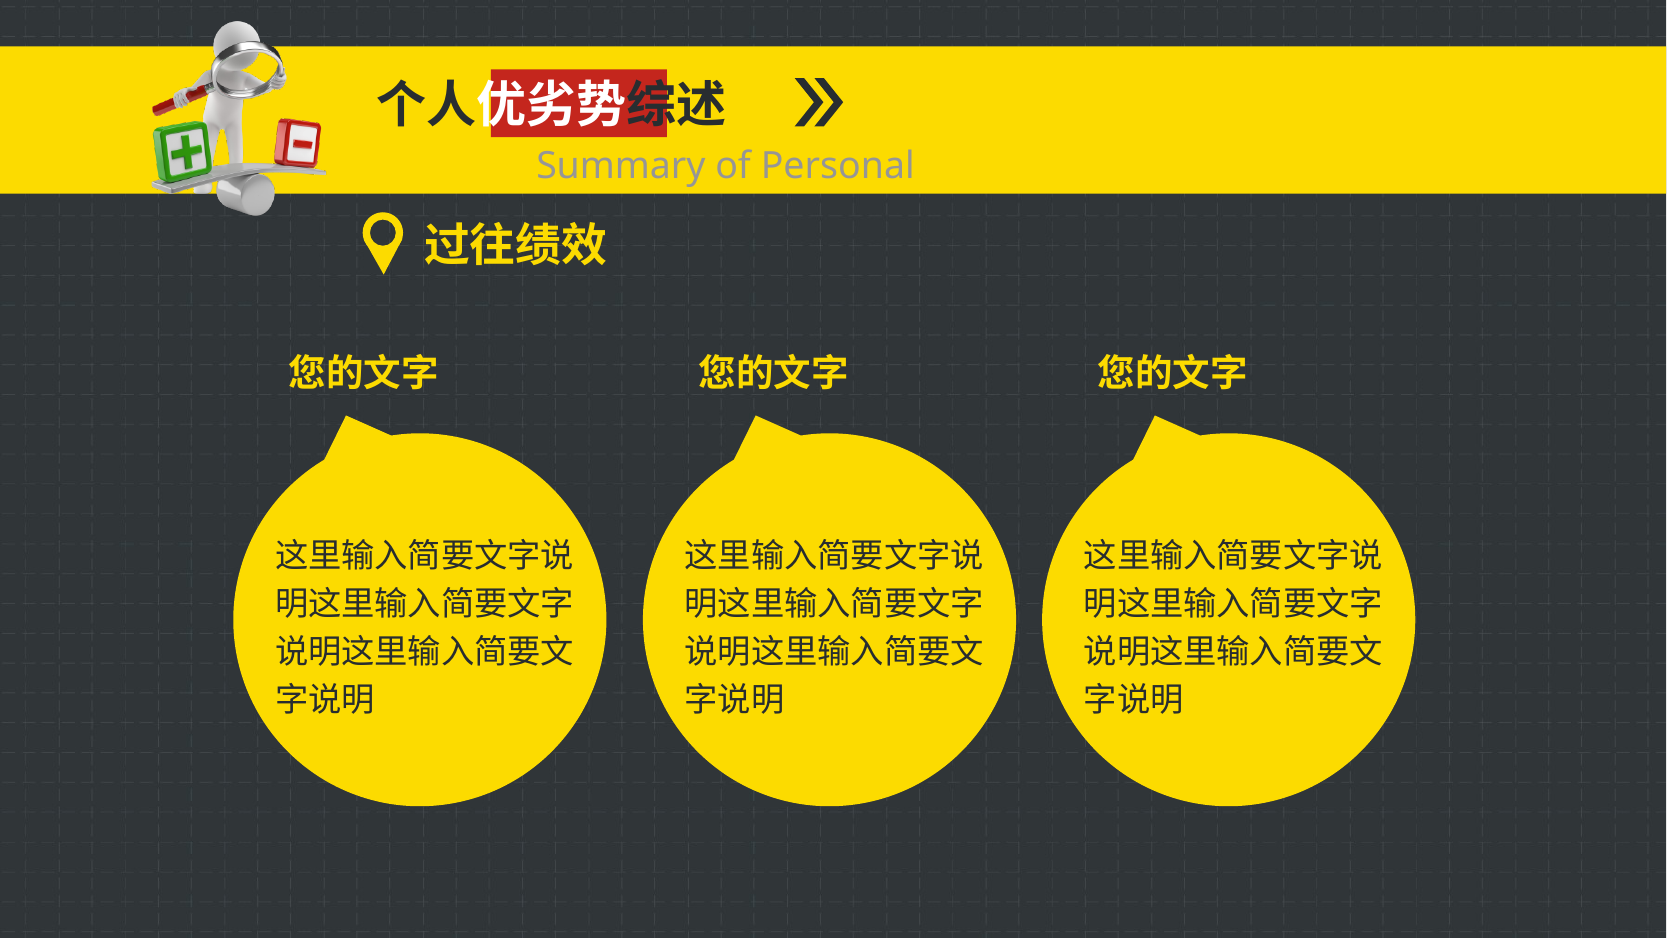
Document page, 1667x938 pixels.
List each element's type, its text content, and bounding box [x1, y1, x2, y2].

text_box 您的文字 [670, 341, 877, 402]
text_box 您的文字 [1069, 341, 1277, 402]
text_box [233, 433, 607, 807]
text_box 您的文字 [260, 341, 467, 402]
title 个人优劣势综述 [363, 51, 792, 155]
text_box [0, 46, 140, 194]
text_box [1041, 433, 1416, 807]
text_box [642, 433, 1017, 807]
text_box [362, 211, 404, 275]
picture [0, 0, 1667, 938]
text_box [331, 46, 1667, 194]
text_box Summary of Personal [521, 133, 998, 194]
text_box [794, 77, 844, 127]
text_box 过往绩效 [409, 208, 623, 279]
